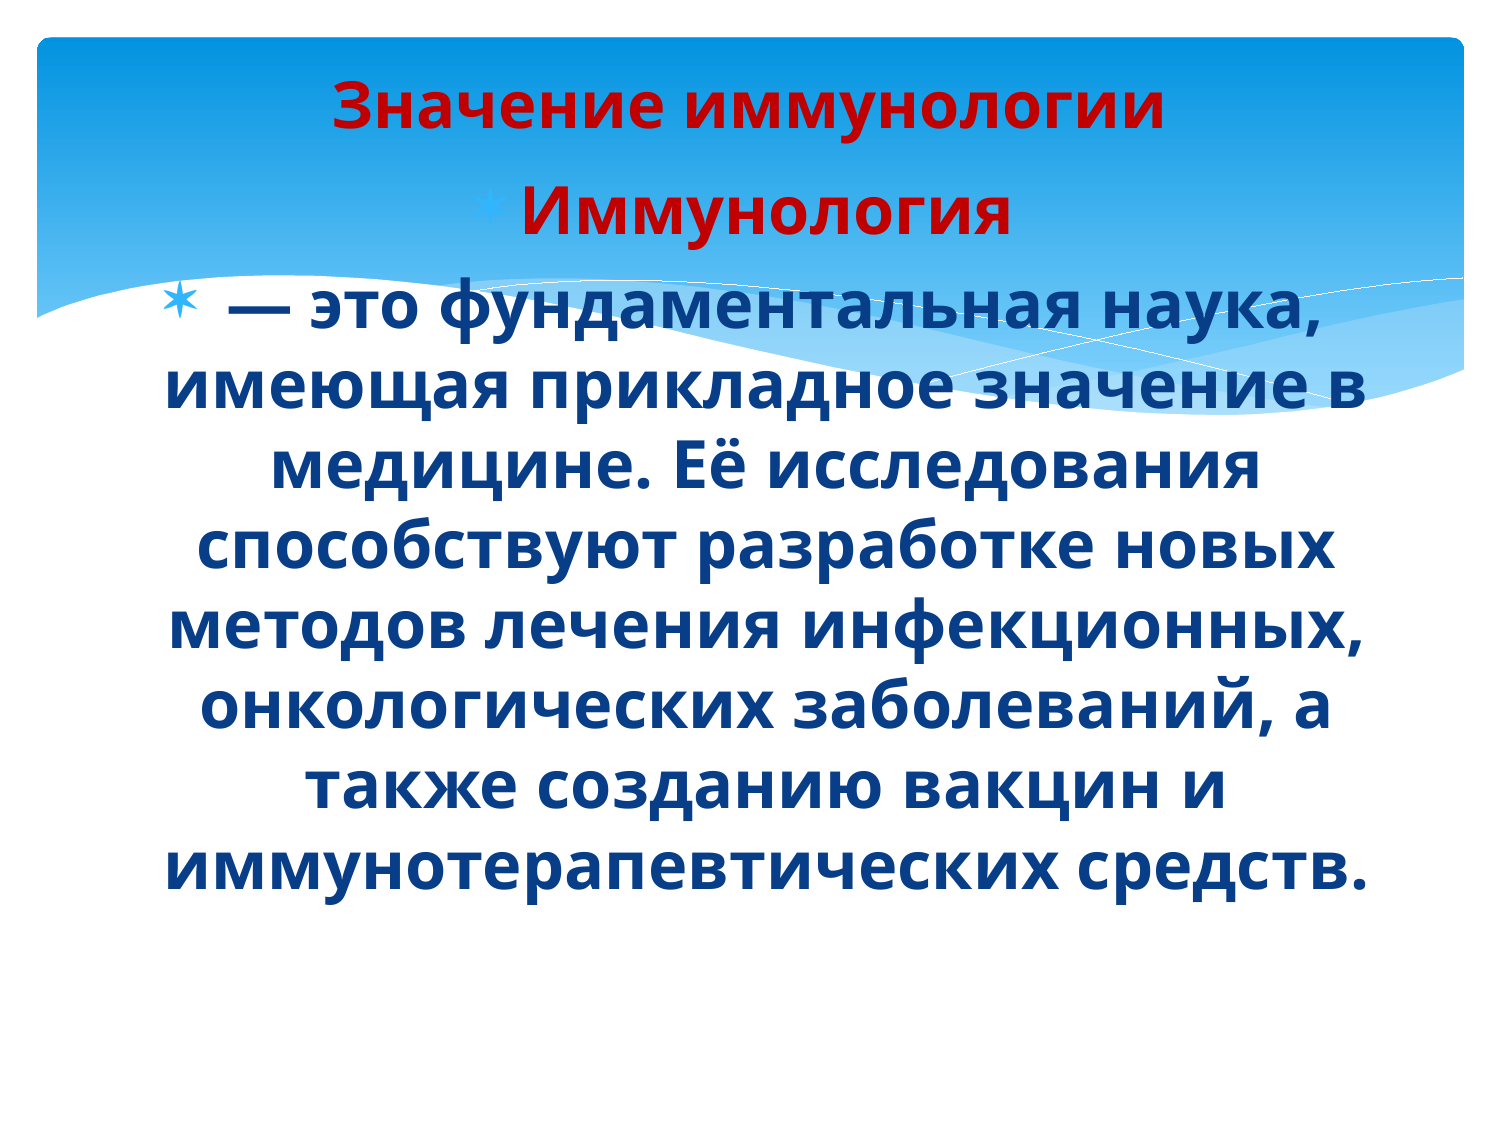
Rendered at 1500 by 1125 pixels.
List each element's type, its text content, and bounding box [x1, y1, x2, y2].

title Значение иммунологии [75, 55, 1425, 149]
list Иммунология — это фундаментальная наука, имеющая прикладное значение в медицине. Её исследования способствуют разработке новых методов лечения инфекционных, онкологических заболеваний, а также созданию вакцин и иммунотерапевтических средств. [41, 160, 1447, 987]
